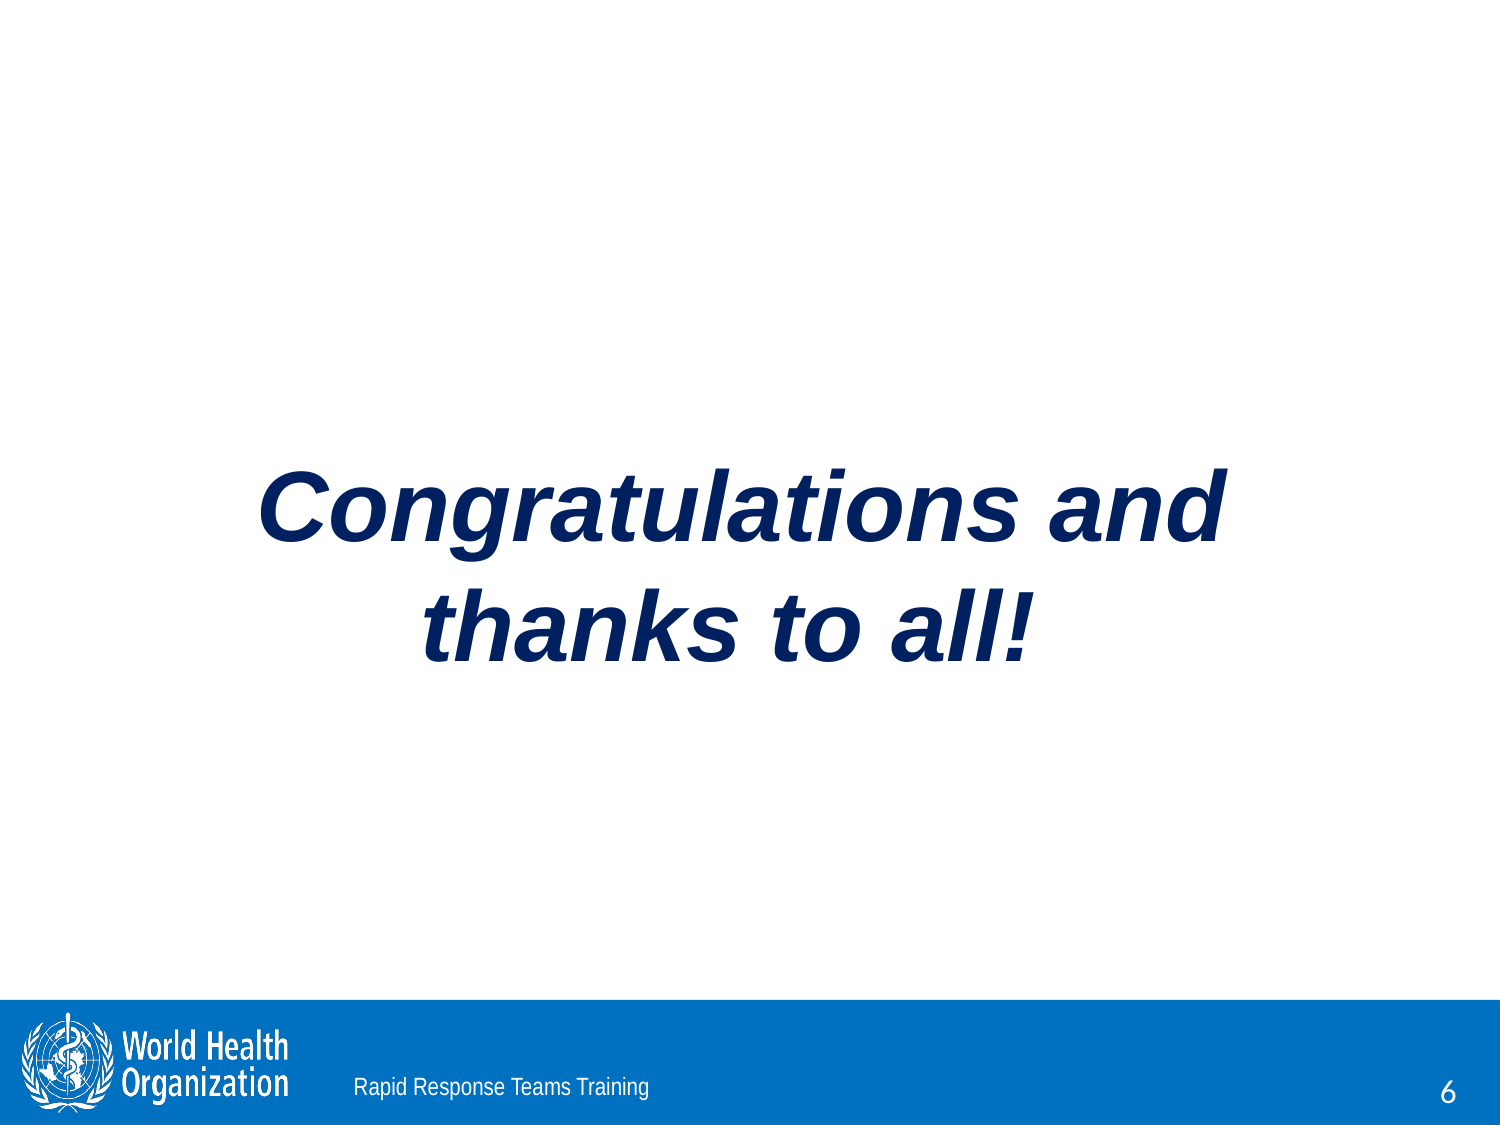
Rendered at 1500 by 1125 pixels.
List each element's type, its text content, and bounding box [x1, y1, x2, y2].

picture [21, 1012, 288, 1113]
text_box Congratulations and thanks to all! [76, 433, 1436, 689]
